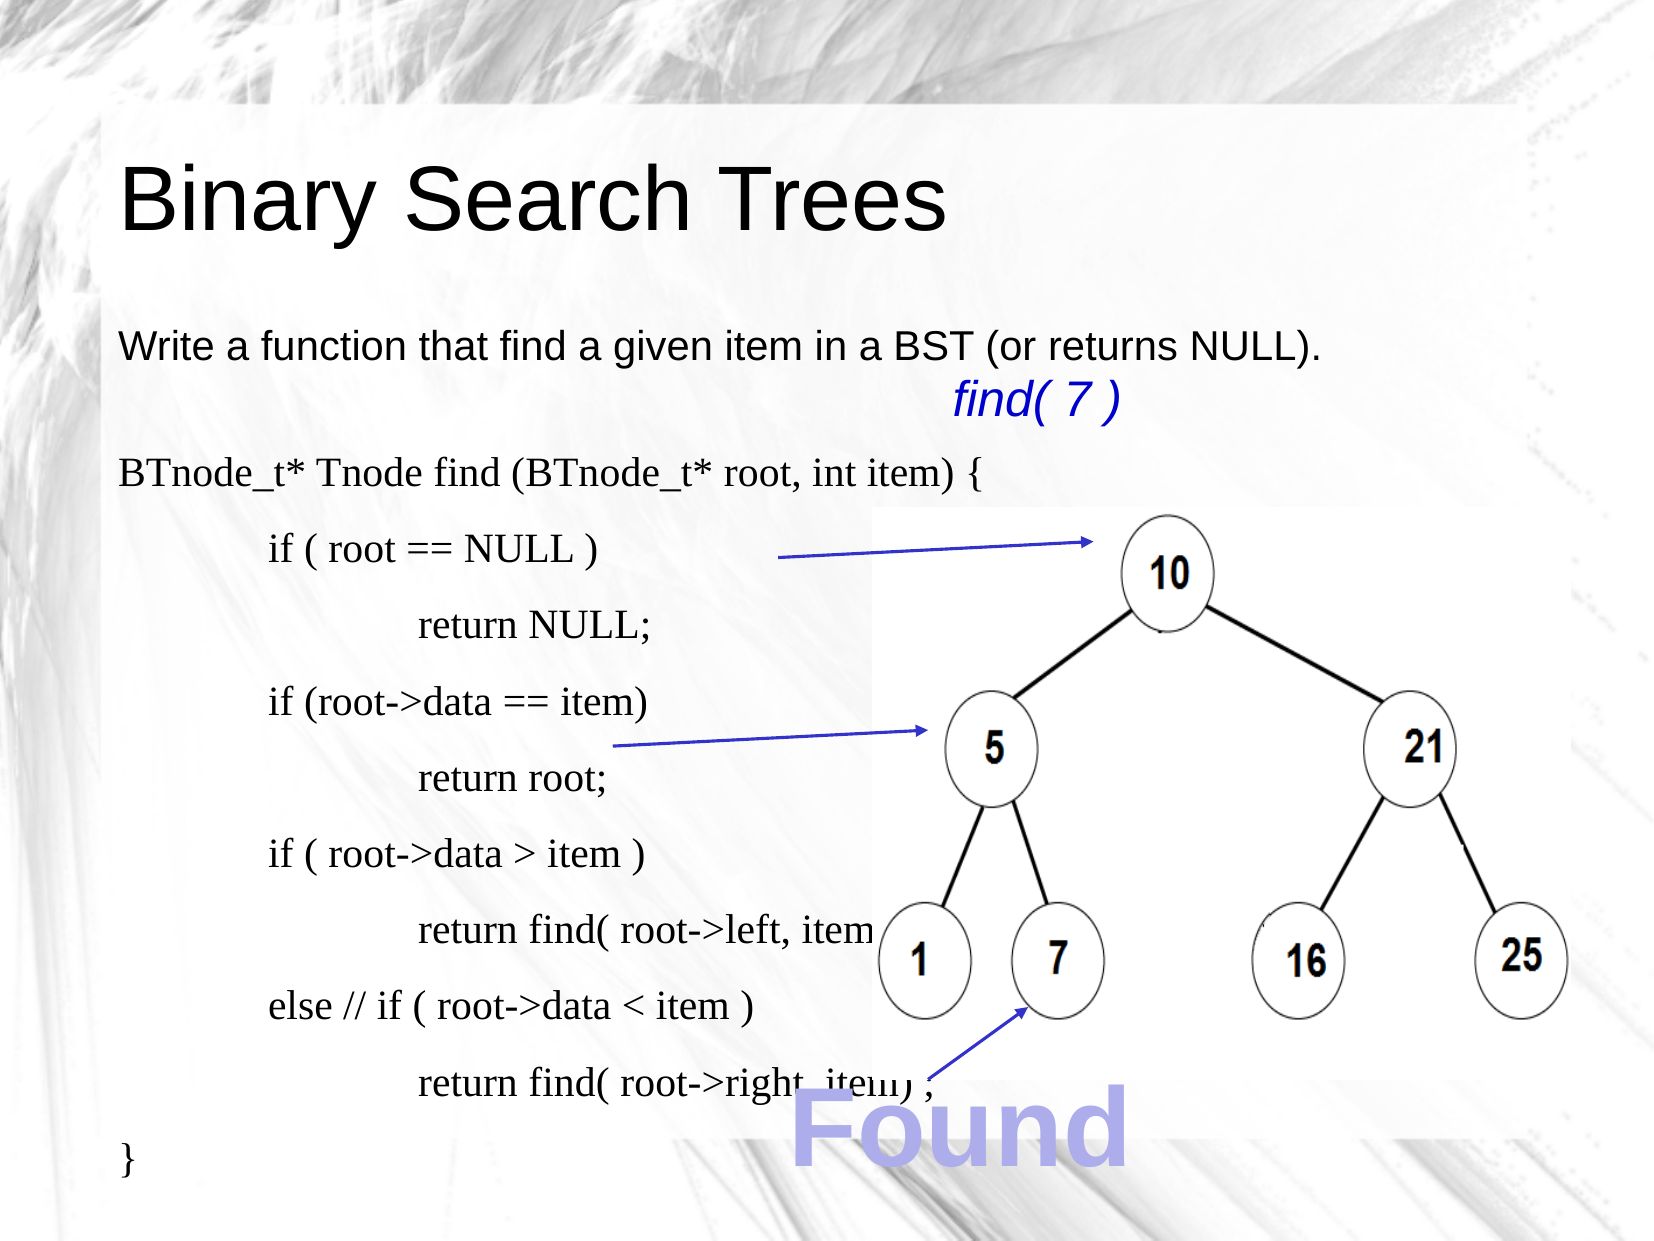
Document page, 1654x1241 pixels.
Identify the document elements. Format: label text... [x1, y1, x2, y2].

title Binary Search Trees [118, 93, 1506, 299]
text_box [612, 730, 929, 747]
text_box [778, 541, 1094, 558]
picture [0, 0, 1654, 1241]
text_box find( 7 ) [937, 364, 1176, 435]
text_box Found [773, 1058, 1148, 1200]
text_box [928, 1007, 1029, 1080]
list Write a function that find a given item in a BST (or returns NULL). BTnode_t* Tnode find (BTnode_t* root, int item) { if ( root == NULL ) return NULL; if (root->data == item) return root; if ( root->data > item ) return find( root->left, item) ; else // if ( root->data < item ) return find( root->right, item) ; } [118, 319, 1571, 1109]
